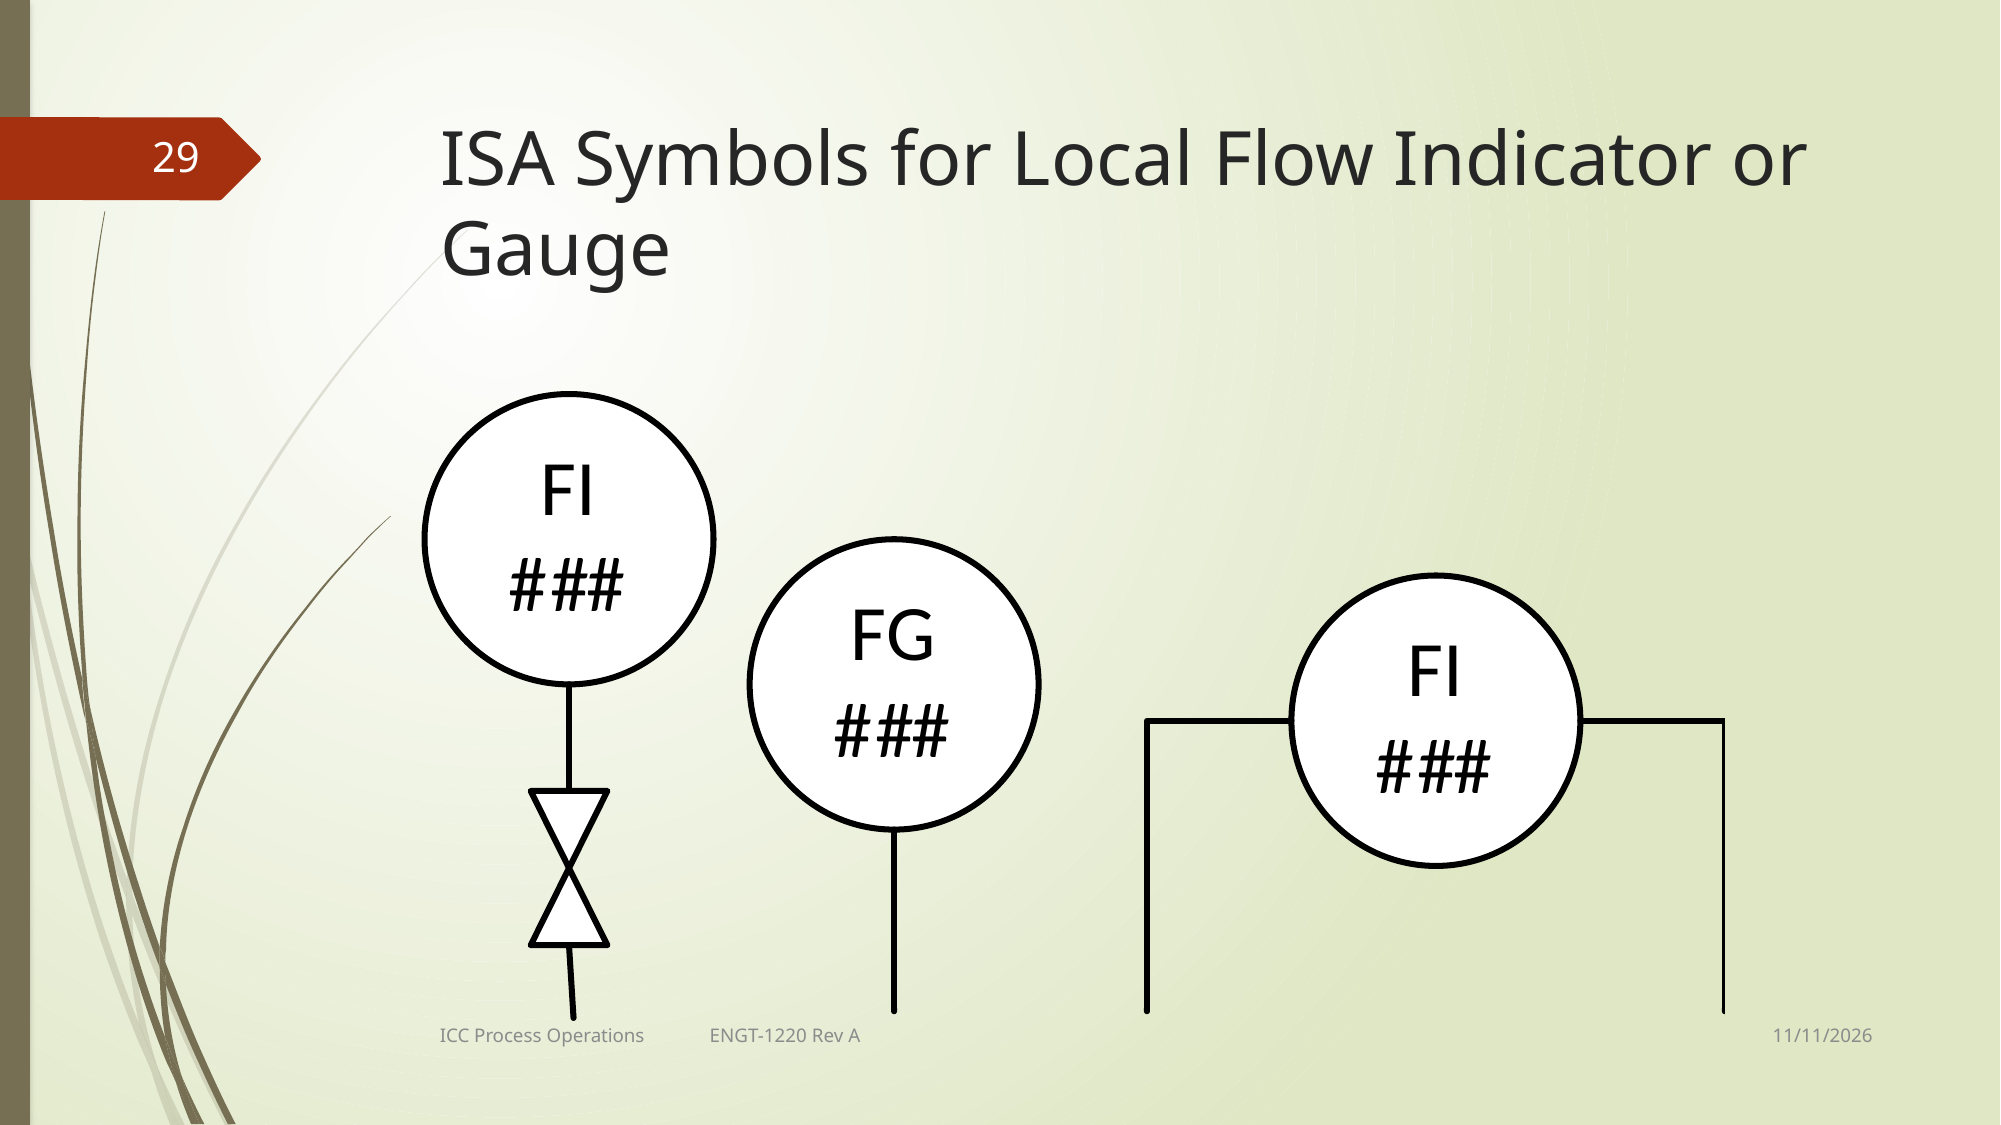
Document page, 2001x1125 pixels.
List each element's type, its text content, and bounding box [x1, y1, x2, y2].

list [412, 381, 1726, 1024]
title ISA Symbols for Local Flow Indicator or Gauge [425, 102, 1888, 313]
slide_number 29 [87, 129, 216, 190]
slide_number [1699, 1005, 1888, 1067]
footer ICC Process Operations ENGT-1220 Rev A [424, 1032, 1675, 1067]
